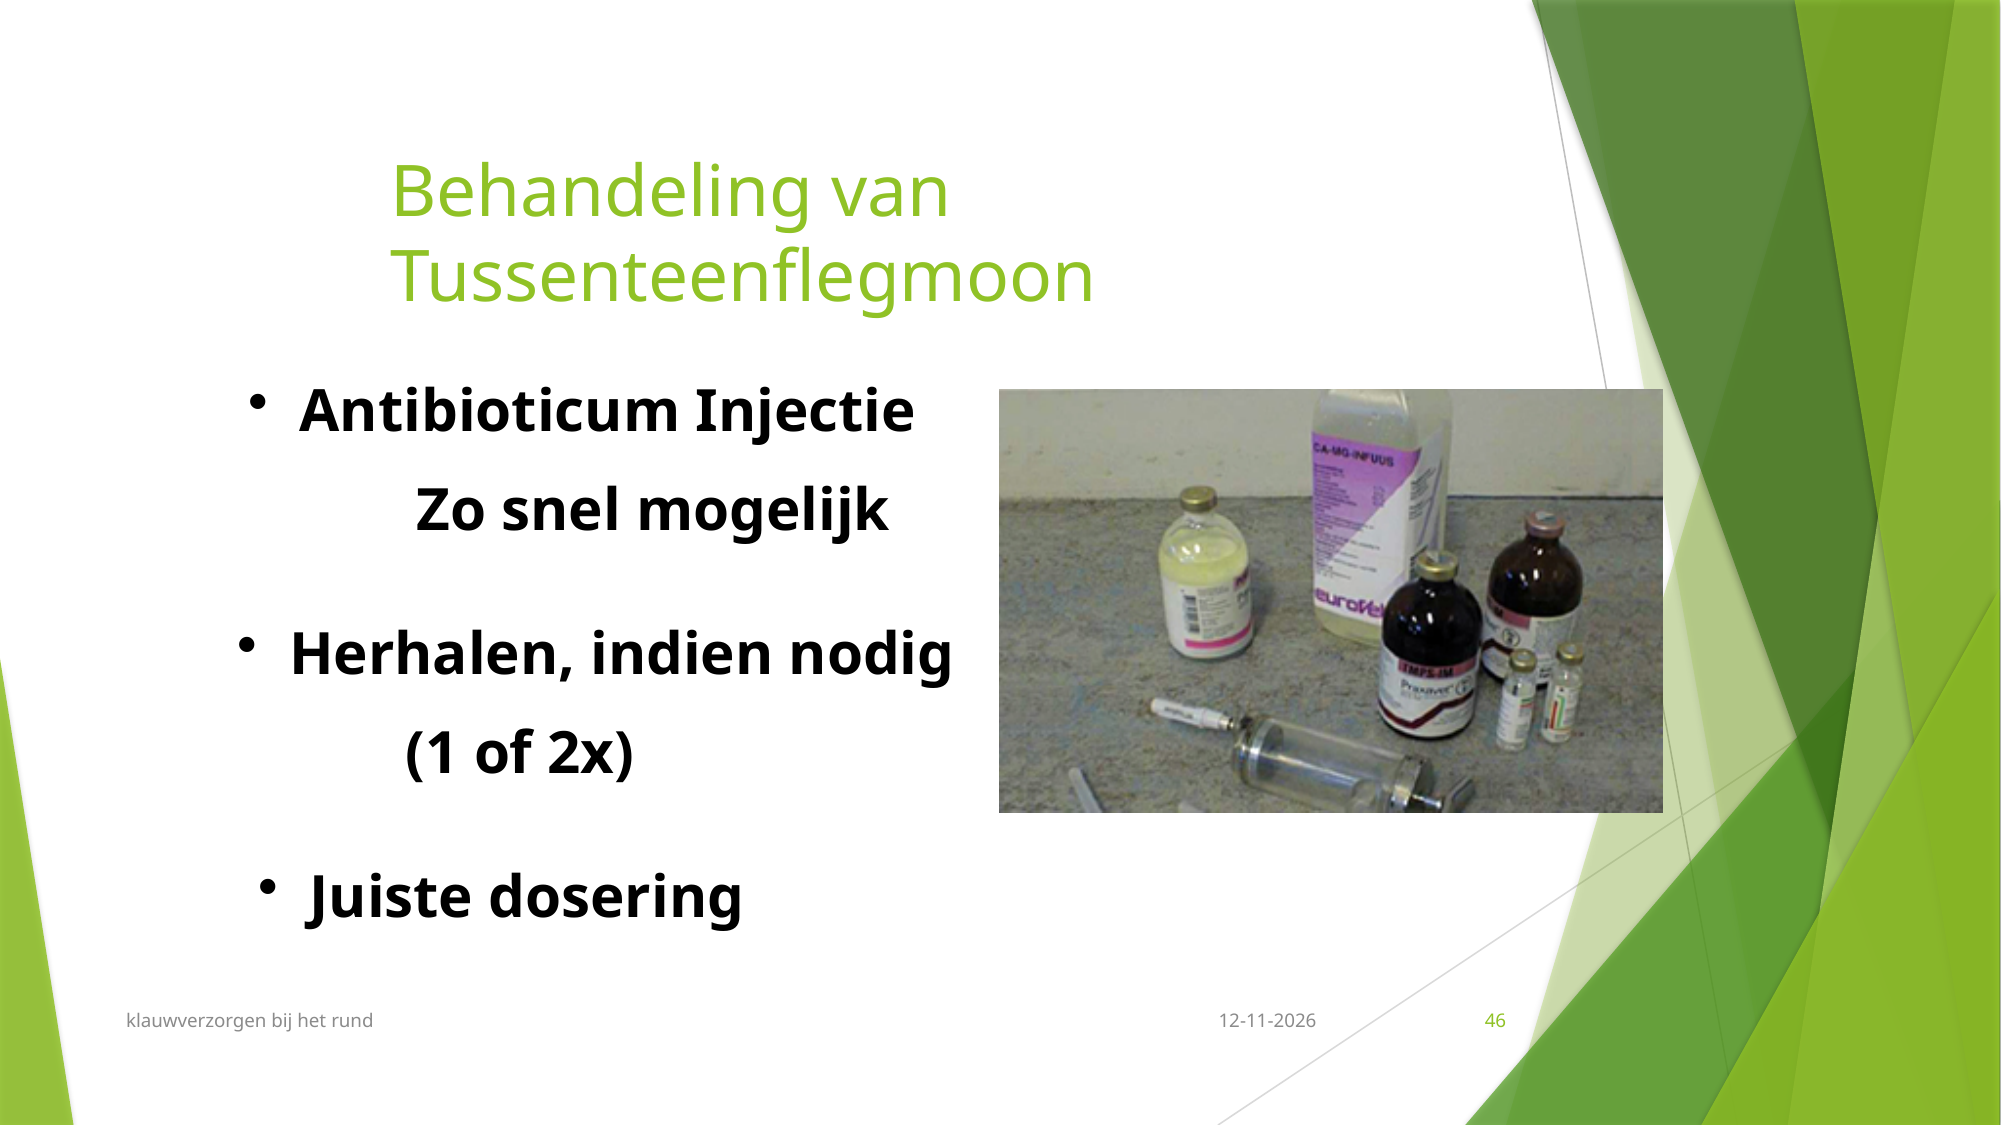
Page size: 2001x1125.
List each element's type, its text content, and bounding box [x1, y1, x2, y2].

slide_number 46 [1409, 991, 1522, 1051]
footer klauwverzorgen bij het rund [111, 991, 1145, 1051]
text_box Juiste dosering [243, 851, 1332, 937]
text_box Antibioticum Injectie Zo snel mogelijk [233, 365, 1022, 550]
picture [999, 389, 1663, 813]
text_box Herhalen, indien nodig (1 of 2x) [223, 608, 994, 793]
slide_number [1181, 991, 1332, 1051]
title Behandeling van Tussenteenflegmoon [375, 137, 1650, 325]
